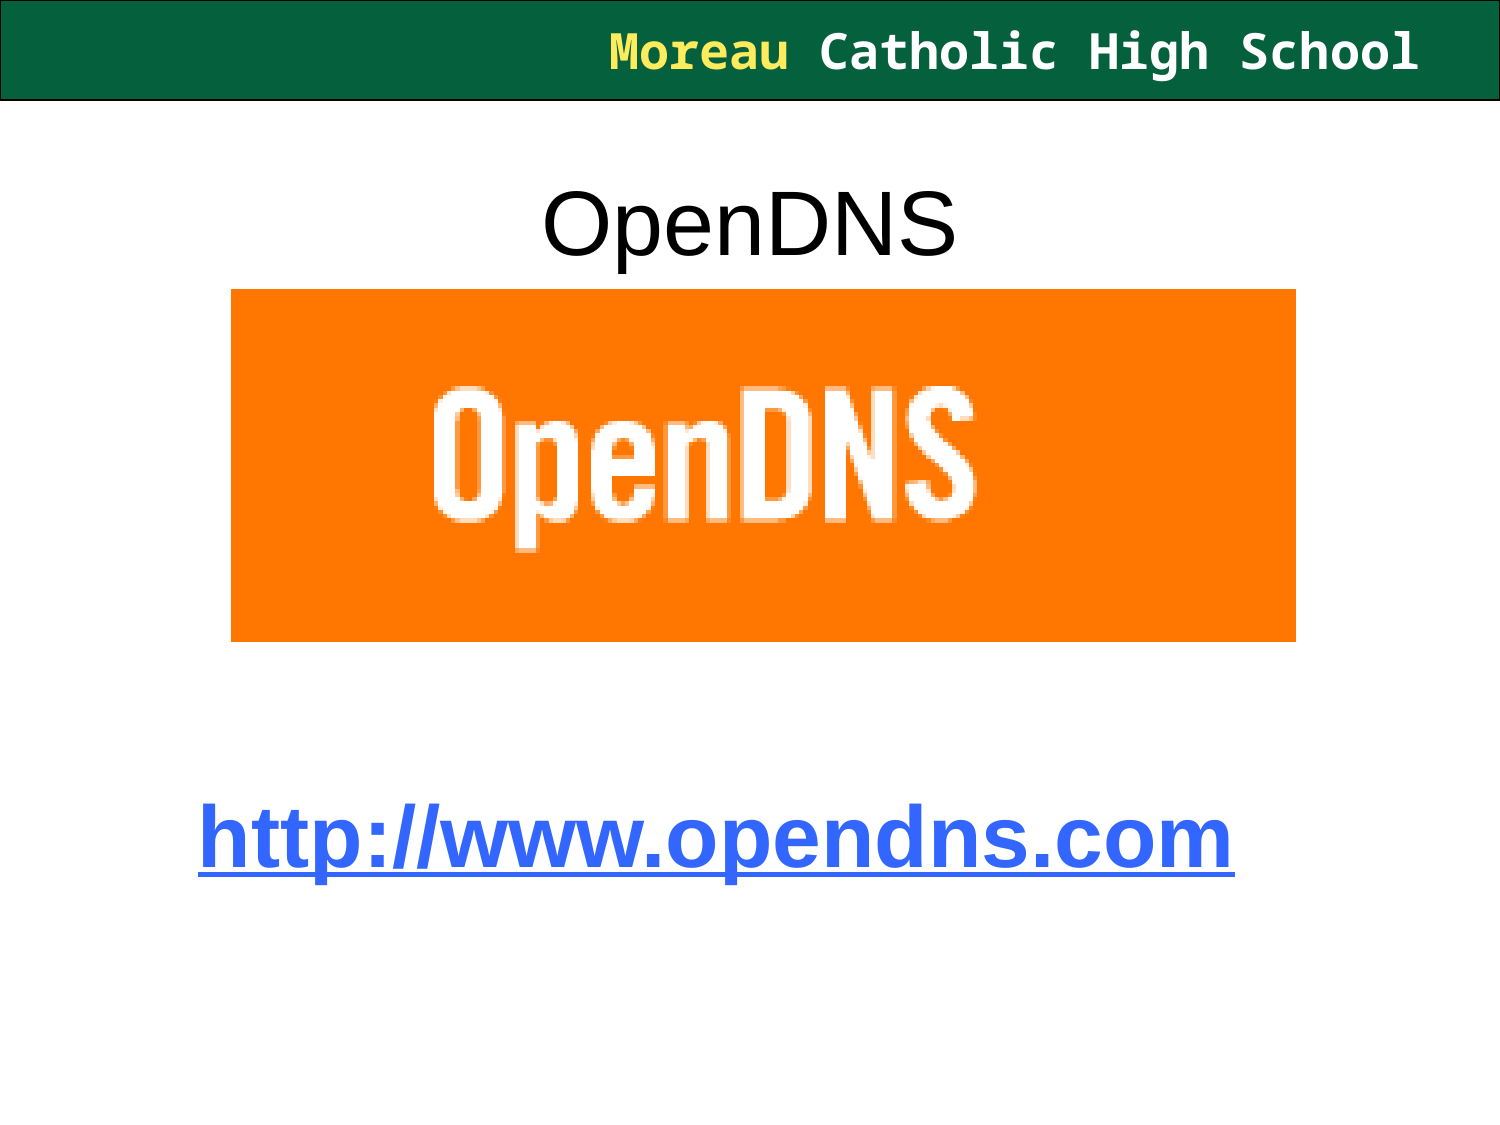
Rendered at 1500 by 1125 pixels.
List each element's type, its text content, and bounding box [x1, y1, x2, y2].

picture [231, 289, 1296, 651]
title OpenDNS [112, 124, 1388, 313]
text_box http://www.opendns.com [187, 774, 1313, 891]
